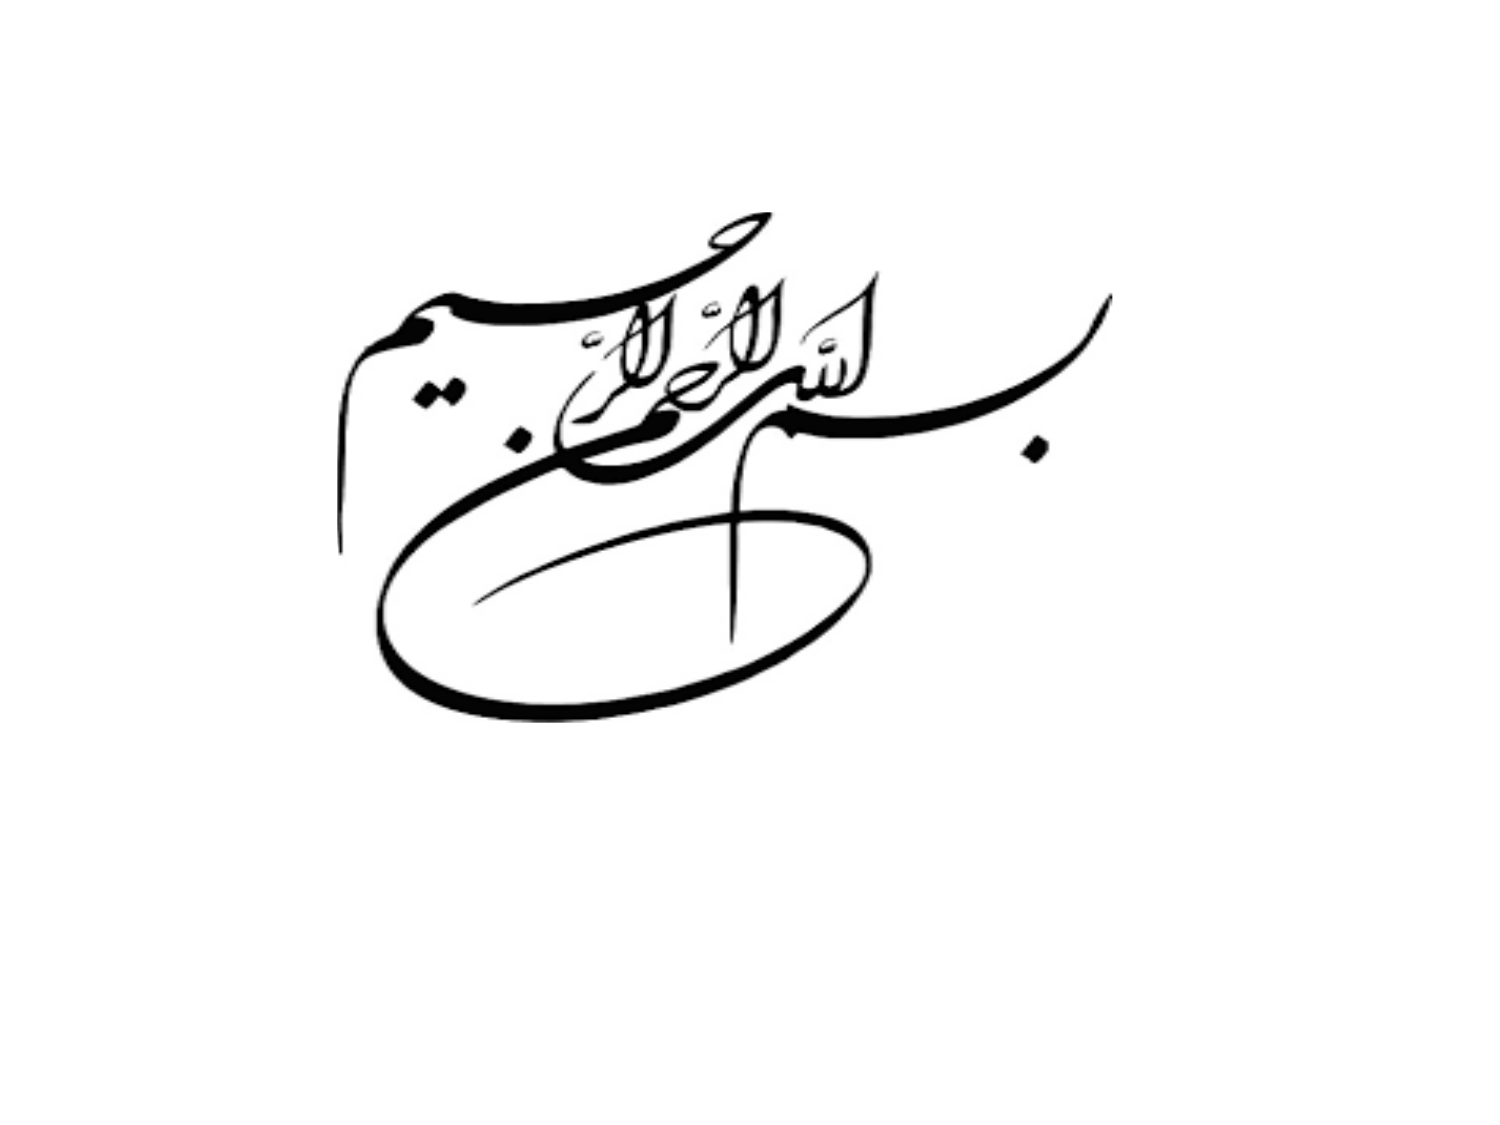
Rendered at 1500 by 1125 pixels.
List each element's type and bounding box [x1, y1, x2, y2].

picture [337, 212, 1113, 723]
